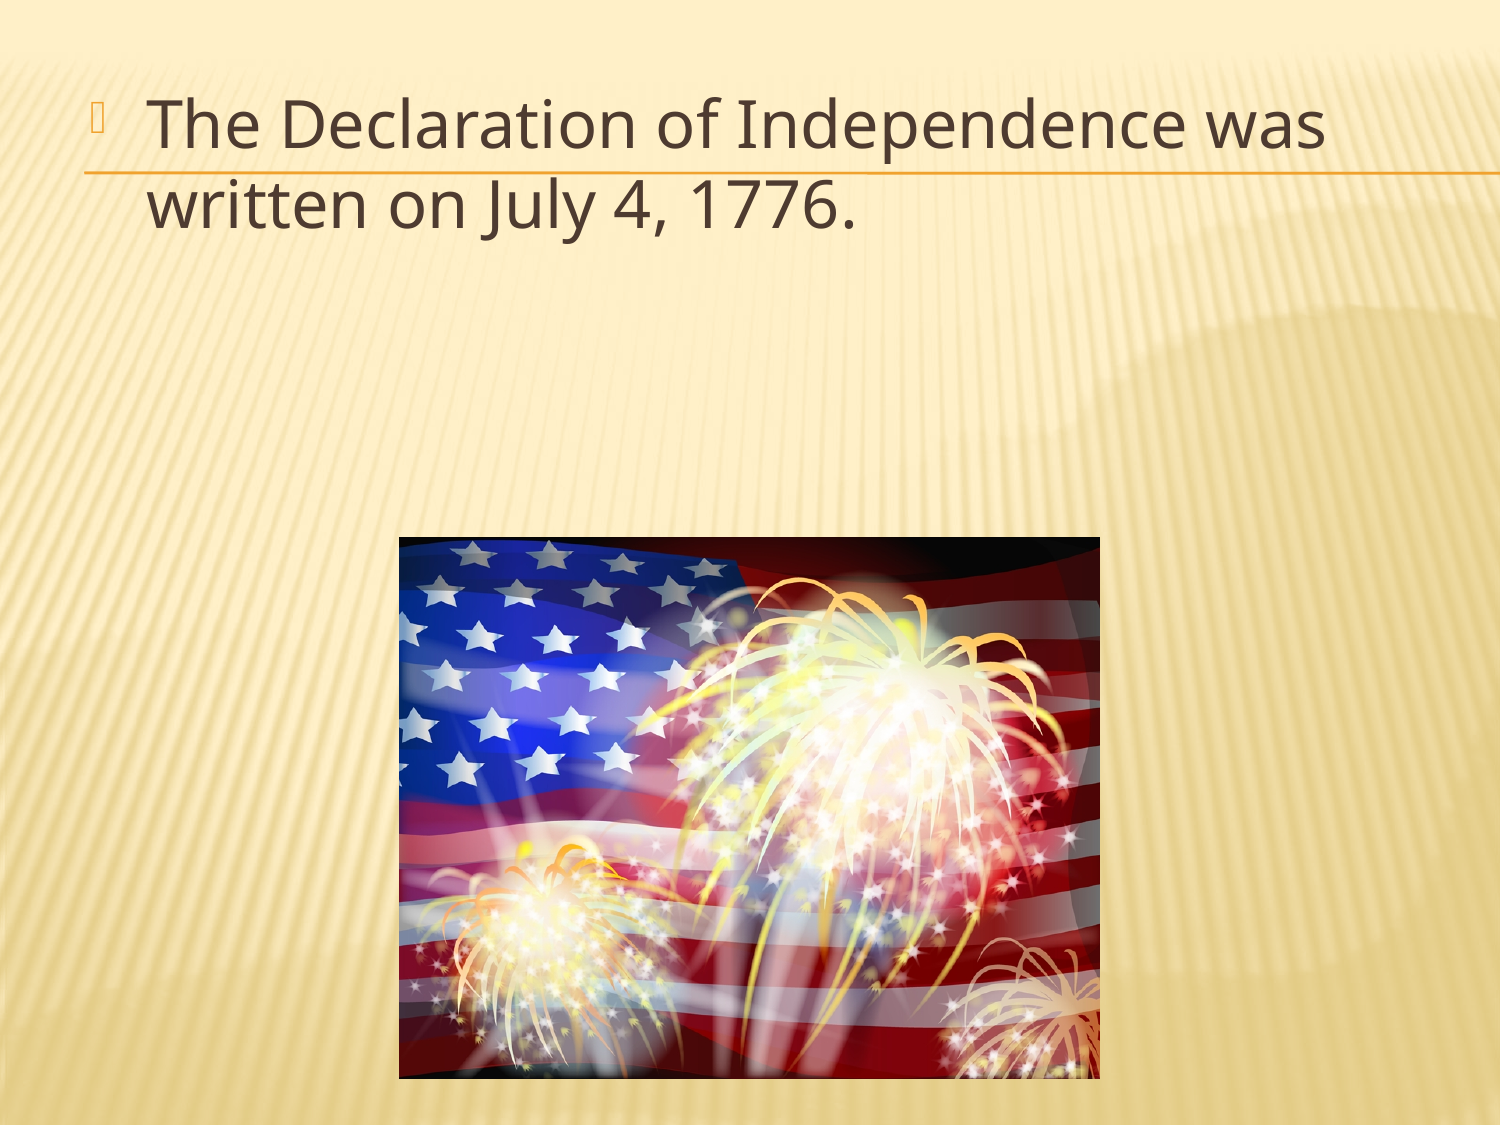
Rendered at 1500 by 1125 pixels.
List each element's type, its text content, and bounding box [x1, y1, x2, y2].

list The Declaration of Independence was written on July 4, 1776. [75, 75, 1425, 825]
picture [399, 537, 1101, 1079]
